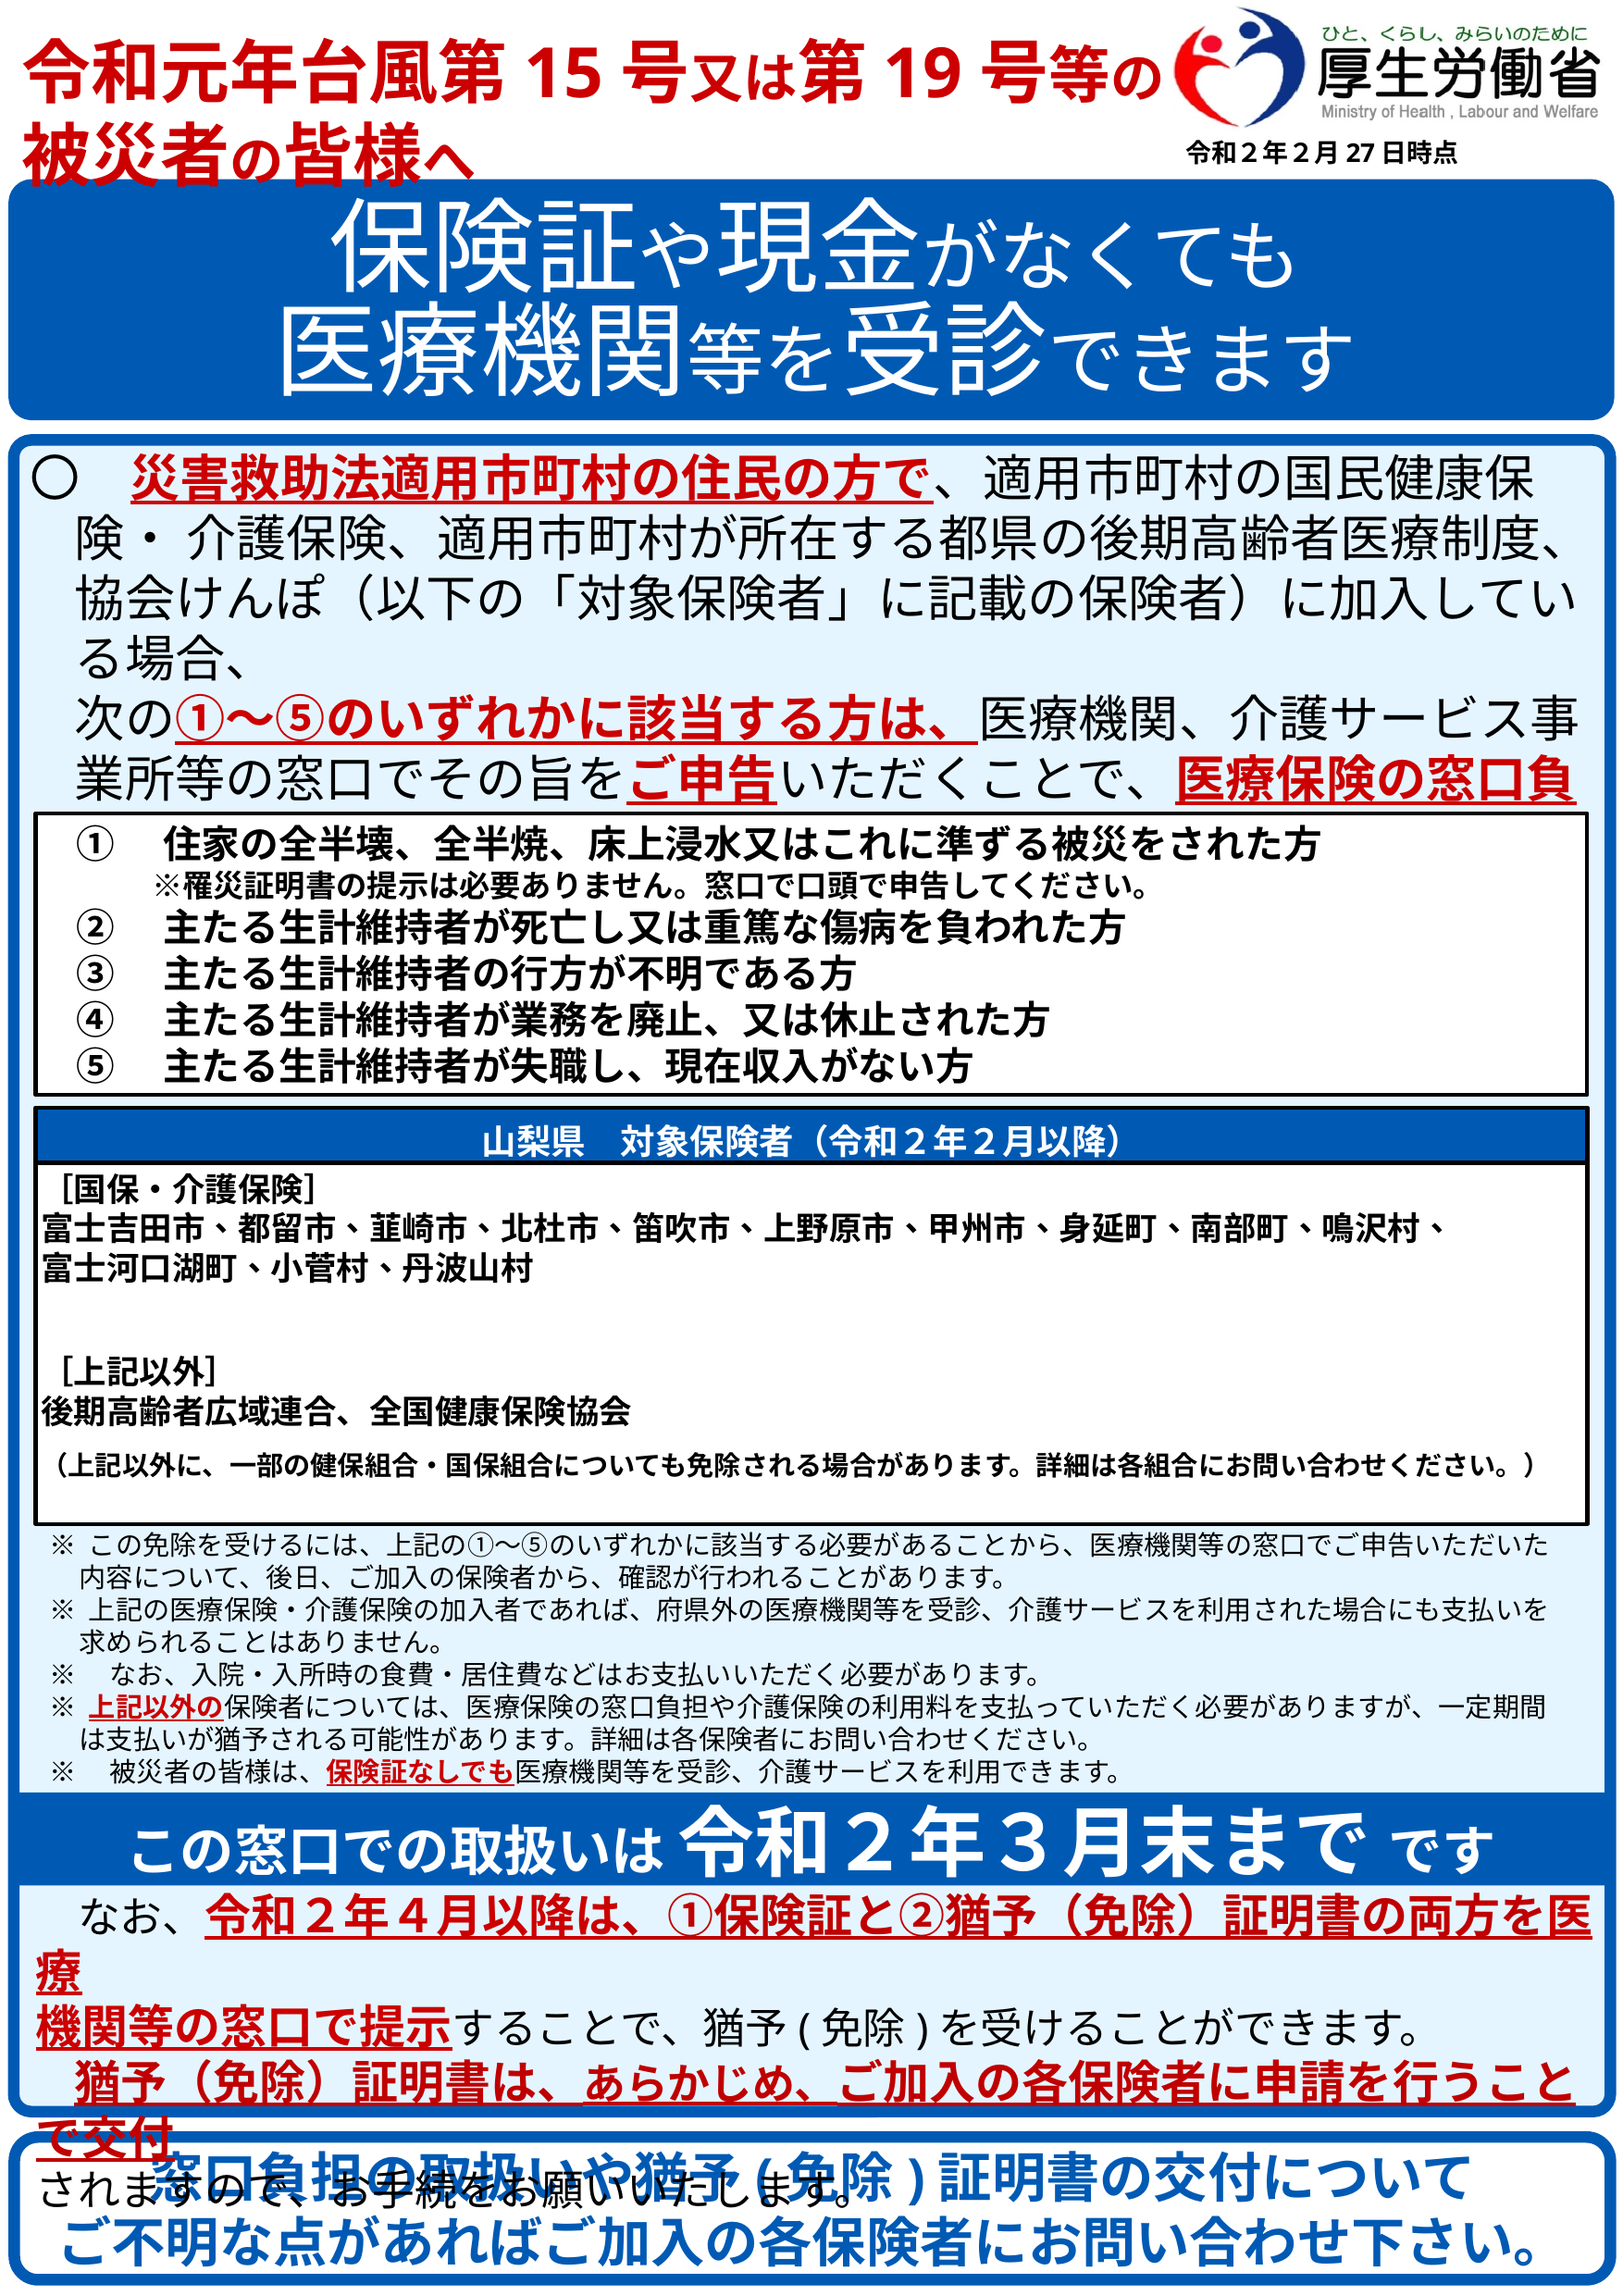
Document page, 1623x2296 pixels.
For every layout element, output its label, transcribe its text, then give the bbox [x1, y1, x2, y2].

text_box ① 住家の全半壊、全半焼、床上浸水又はこれに準ずる被災をされた方 ※罹災証明書の提示は必要ありません。窓口で口頭で申告してください。 ② 主たる生計維持者が死亡し又は重篤な傷病を負われた方 ③ 主たる生計維持者の行方が不明である方 ④ 主たる生計維持者が業務を廃止、又は休止された方 ⑤ 主たる生計維持者が失職し、現在収入がない方 [35, 813, 1588, 1096]
text_box [11, 1893, 21, 2111]
text_box [11, 445, 1613, 2106]
text_box [7, 1791, 11, 1887]
text_box この窓口での取扱いは 令和２年３月末まで です [11, 1786, 1612, 1893]
text_box ［国保・介護保険］ 富士吉田市、都留市、韮崎市、北杜市、笛吹市、上野原市、甲州市、身延町、南部町、鳴沢村、 富士河口湖町、小菅村、丹波山村 ［上記以外］ 後期高齢者広域連合、全国健康保険協会 （上記以外に、一部の健保組合・国保組合についても免除される場合があります。詳細は各組合にお問い合わせください。） [33, 1164, 1590, 1526]
text_box ※ この免除を受けるには、上記の①～⑤のいずれかに該当する必要があることから、医療機関等の窓口でご申告いただいた内容について、後日、ご加入の保険者から、確認が行われることがあります。 ※ 上記の医療保険・介護保険の加入者であれば、府県外の医療機関等を受診、介護サービスを利用された場合にも支払いを求められることはありません。 ※ なお、入院・入所時の食費・居住費などはお支払いいただく必要があります。 ※ 上記以外の保険者については、医療保険の窓口負担や介護保険の利用料を支払っていただく必要がありますが、一定期間は支払いが猶予される可能性があります。詳細は各保険者にお問い合わせください。 ※ 被災者の皆様は、保険証なしでも医療機関等を受診、介護サービスを利用できます。 [35, 1521, 1578, 1786]
text_box 〇 災害救助法適用市町村の住民の方で、適用市町村の国民健康保険・ 介護保険、適用市町村が所在する都県の後期高齢者医療制度、 協会けんぽ（以下の「対象保険者」に記載の保険者）に加入している場合、 次の➀～➄のいずれかに該当する方は、医療機関、介護サービス事業所等の窓口でその旨をご申告いただくことで、医療保険の窓口負担や介護保険の利用料について支払いが不要となります（令和２年３月末まで）。 [16, 440, 1615, 935]
text_box 山梨県 対象保険者（令和２年２月以降） [33, 1106, 1590, 1164]
text_box 令和元年台風第15号又は第19号等の 被災者の皆様へ [20, 19, 1167, 177]
text_box 窓口負担の取扱いや猶予(免除)証明書の交付について ご不明な点があればご加入の各保険者にお問い合わせ下さい。 [12, 2141, 1613, 2282]
text_box なお、令和２年４月以降は、①保険証と②猶予（免除）証明書の両方を医療 機関等の窓口で提示することで、猶予(免除)を受けることができます。 猶予（免除）証明書は、あらかじめ、ご加入の各保険者に申請を行うことで交付 されますので、お手続をお願いいたします。 [21, 1893, 1608, 2222]
text_box [12, 182, 1611, 416]
text_box 保険証や現金がなくても 医療機関等を受診できます [231, 185, 1399, 417]
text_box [1171, 6, 1611, 176]
